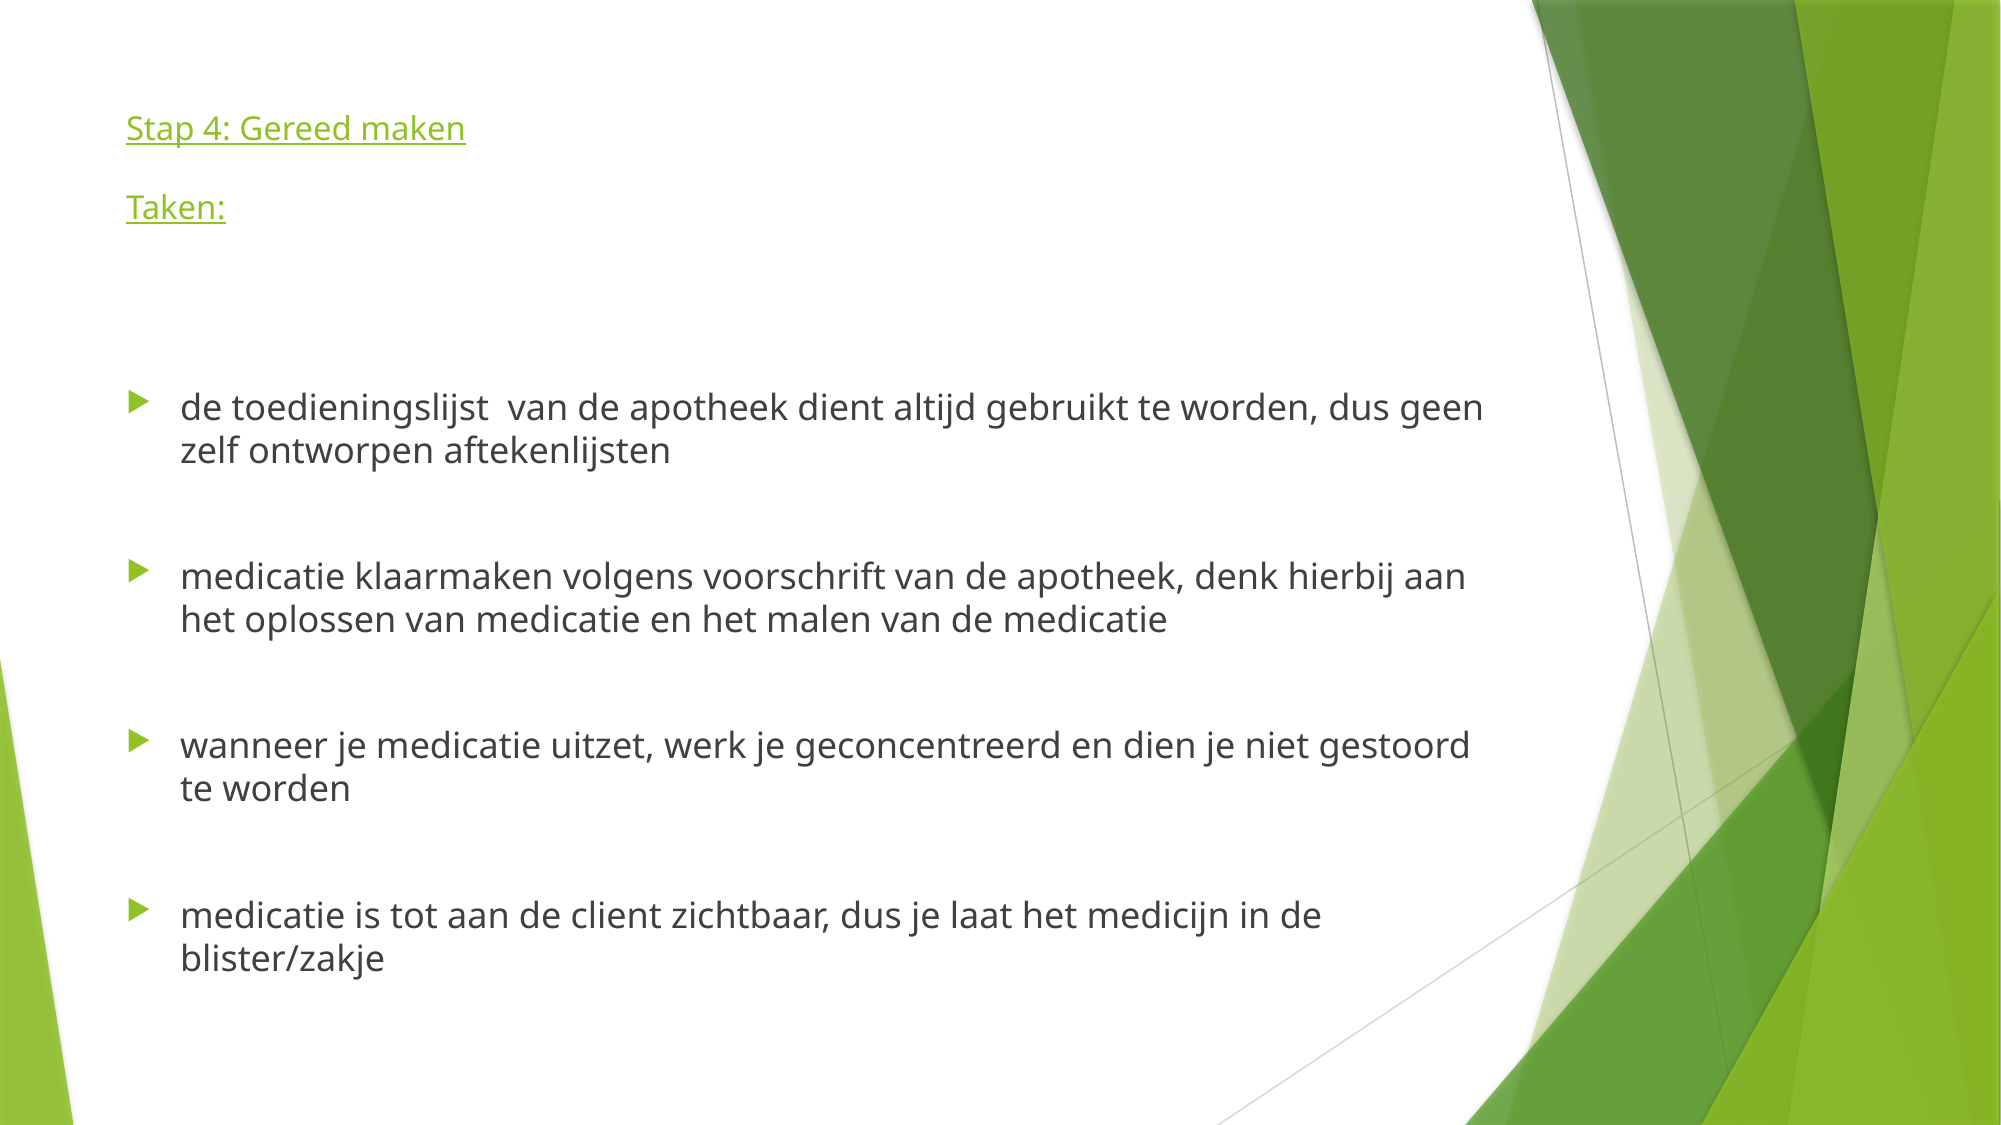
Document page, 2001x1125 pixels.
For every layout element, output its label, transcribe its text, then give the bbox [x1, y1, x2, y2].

title Stap 4: Gereed maken Taken: [111, 99, 1522, 250]
list de toedieningslijst van de apotheek dient altijd gebruikt te worden, dus geen zelf ontworpen aftekenlijsten medicatie klaarmaken volgens voorschrift van de apotheek, denk hierbij aan het oplossen van medicatie en het malen van de medicatie wanneer je medicatie uitzet, werk je geconcentreerd en dien je niet gestoord te worden medicatie is tot aan de client zichtbaar, dus je laat het medicijn in de blister/zakje [111, 250, 1522, 991]
